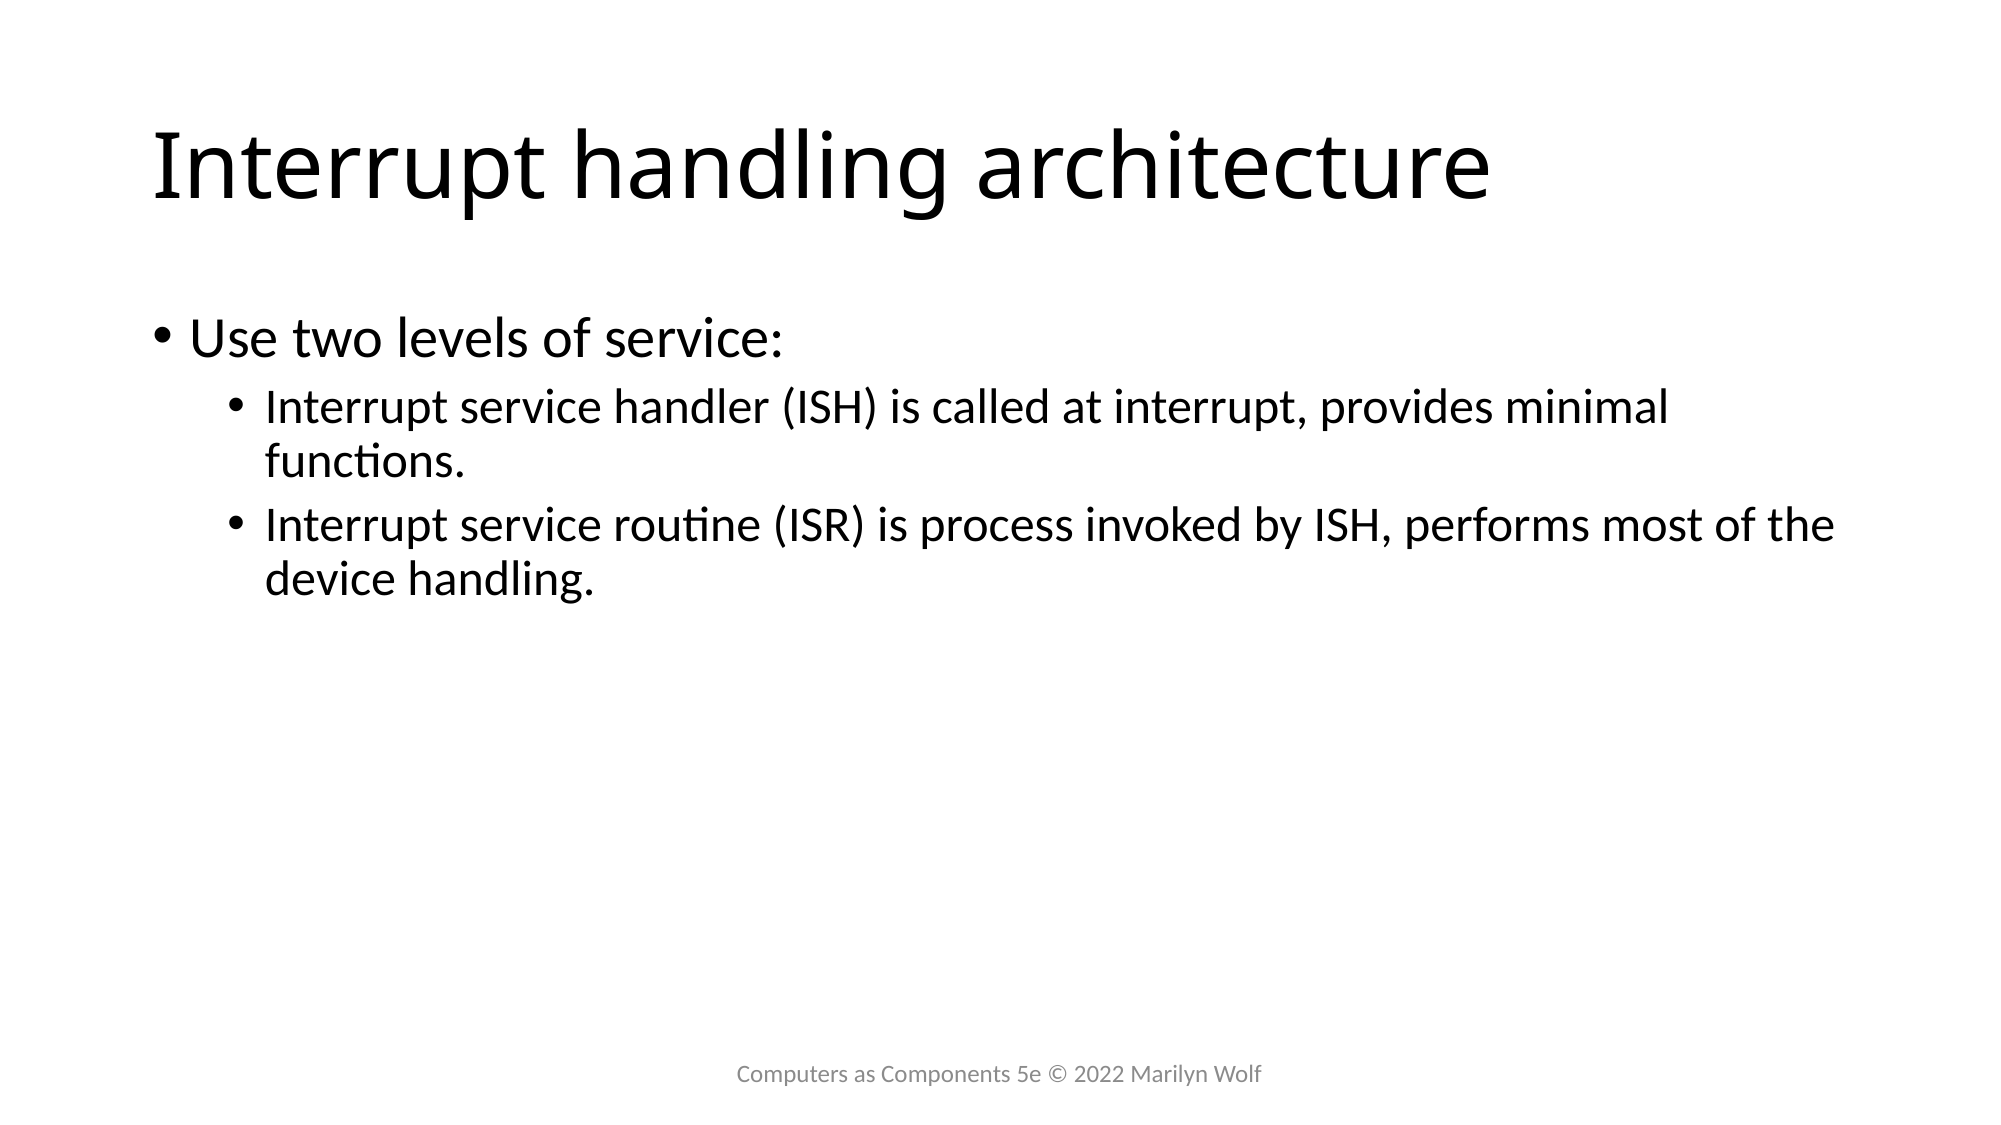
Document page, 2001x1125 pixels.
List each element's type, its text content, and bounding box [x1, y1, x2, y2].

footer Computers as Components 5e © 2022 Marilyn Wolf [662, 1042, 1338, 1103]
list Use two levels of service: Interrupt service handler (ISH) is called at interrupt, provides minimal functions. Interrupt service routine (ISR) is process invoked by ISH, performs most of the device handling. [137, 299, 1863, 1014]
title Interrupt handling architecture [137, 59, 1863, 278]
